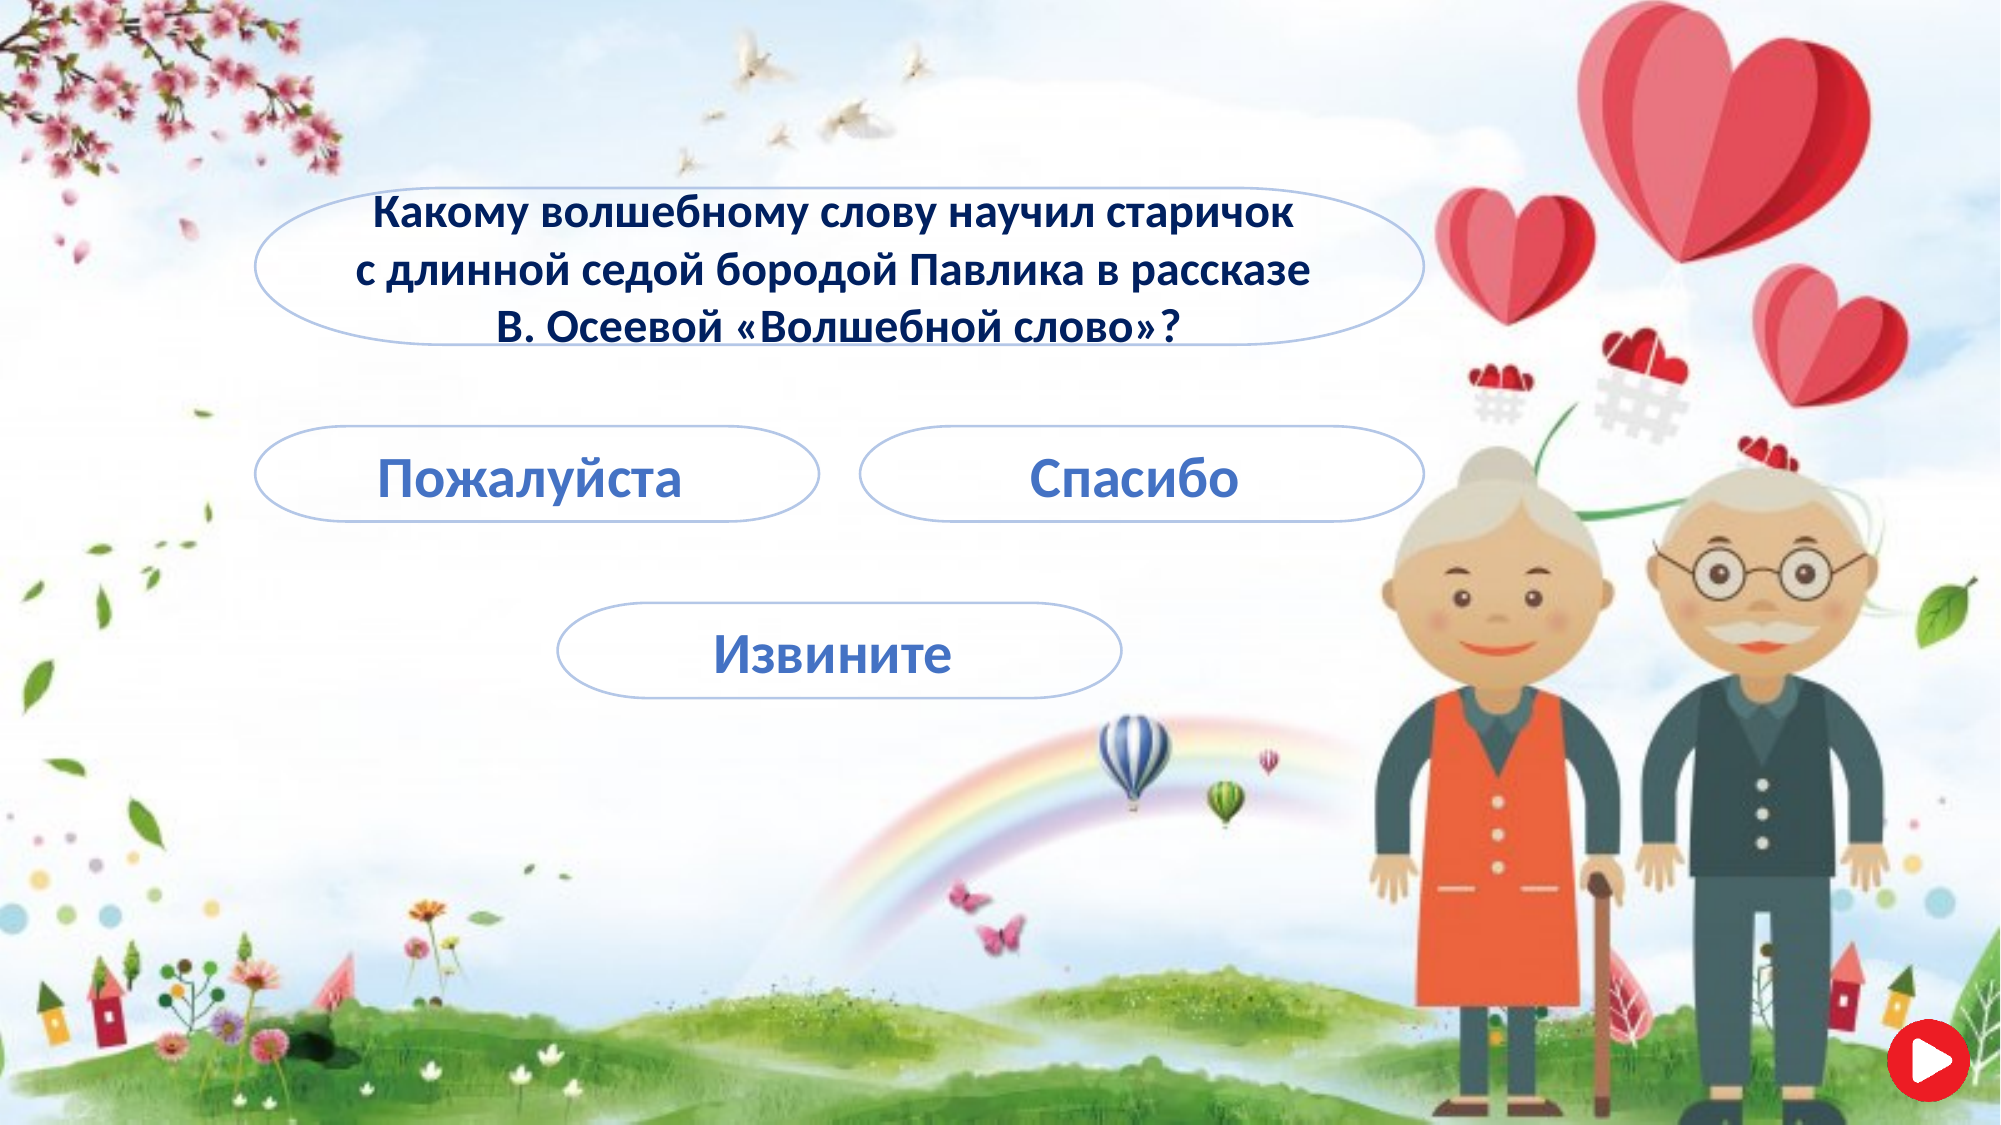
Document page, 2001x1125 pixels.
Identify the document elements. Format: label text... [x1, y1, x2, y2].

text_box Извините [556, 601, 1123, 700]
text_box Спасибо [858, 425, 1425, 523]
picture [0, 0, 2001, 1125]
text_box Какому волшебному слову научил старичок с длинной седой бородой Павлика в рассказе В. Осеевой «Волшебной слово»? [254, 186, 1425, 346]
text_box Пожалуйста [254, 425, 821, 523]
